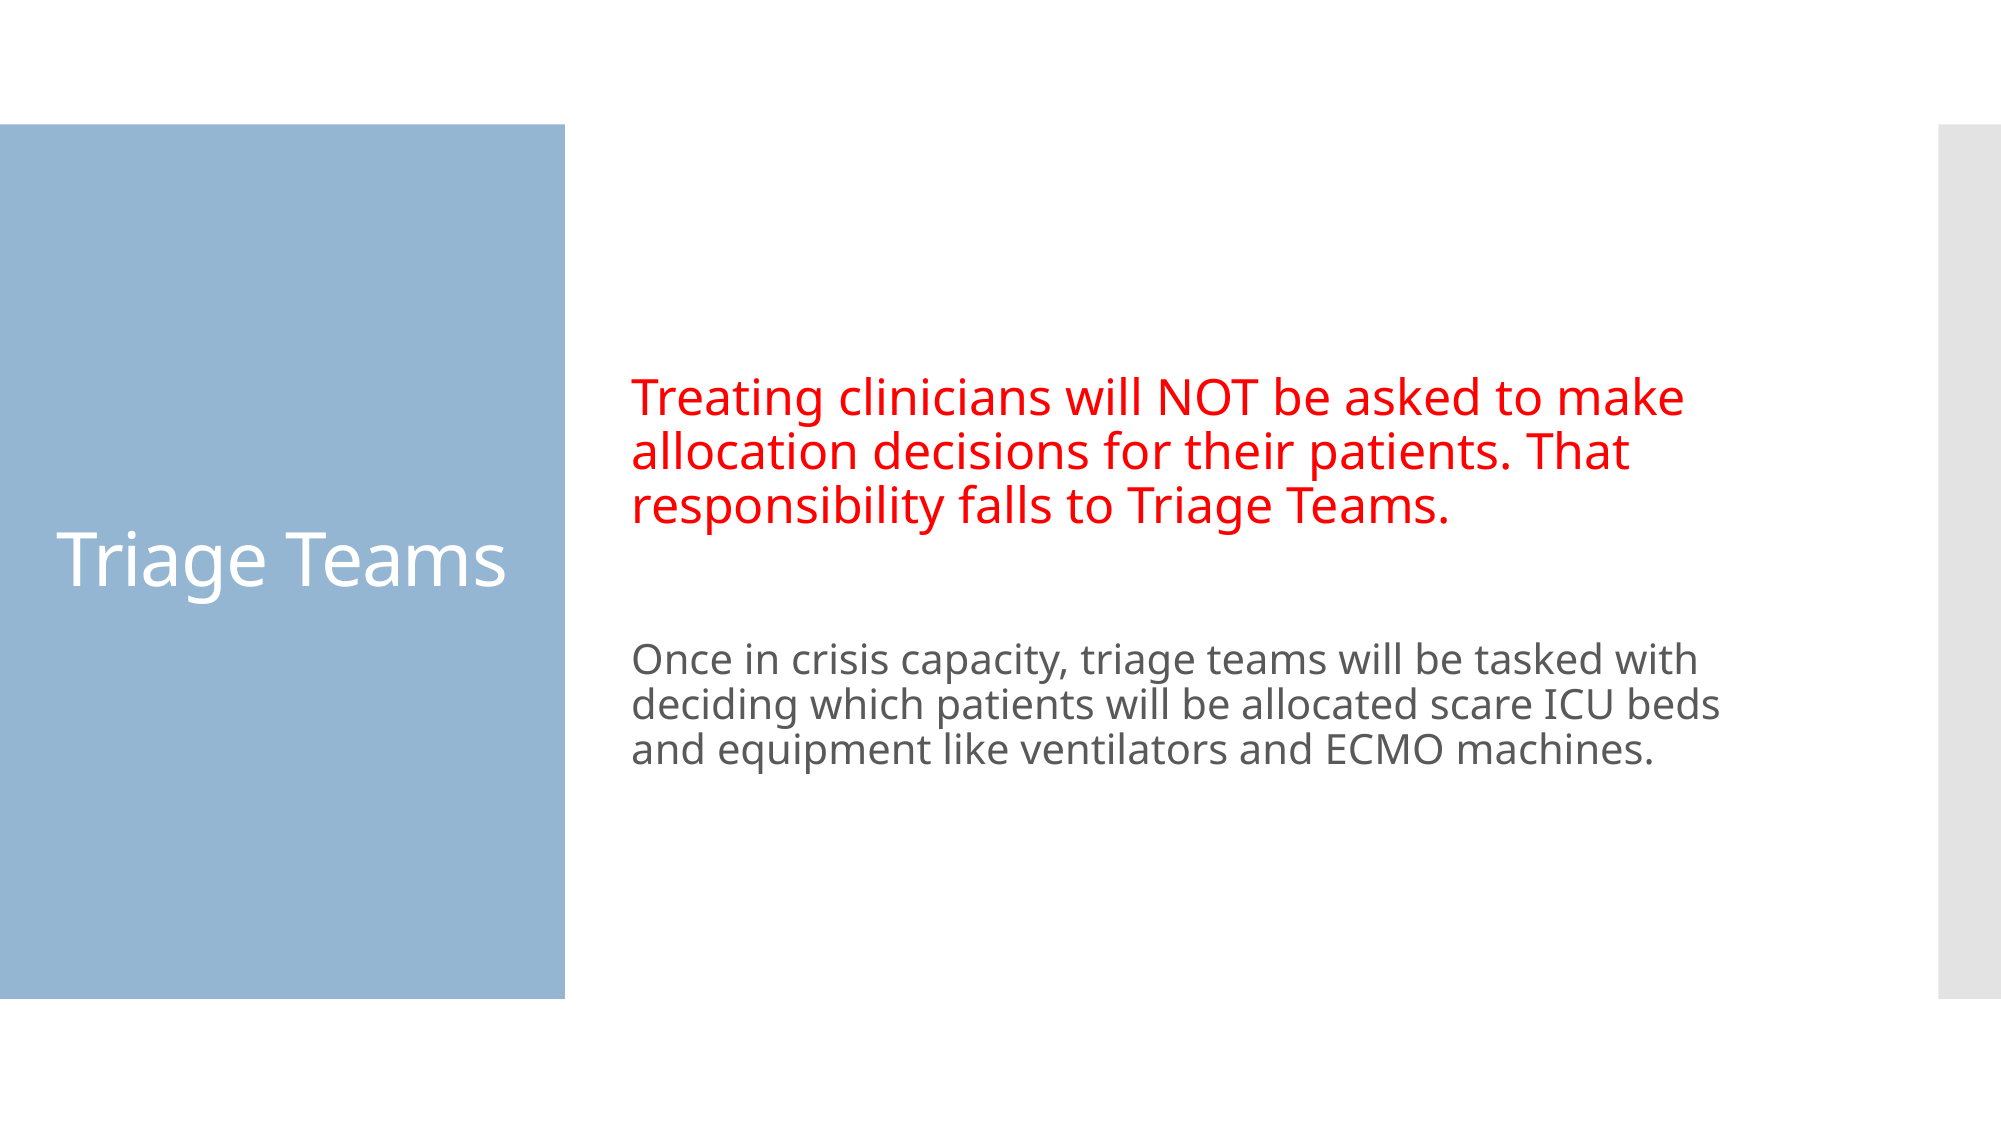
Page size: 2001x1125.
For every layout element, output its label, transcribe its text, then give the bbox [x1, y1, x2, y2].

list Treating clinicians will NOT be asked to make allocation decisions for their patients. That responsibility falls to Triage Teams. Once in crisis capacity, triage teams will be tasked with deciding which patients will be allocated scare ICU beds and equipment like ventilators and ECMO machines. [616, 152, 1817, 993]
title Triage Teams [41, 184, 525, 940]
